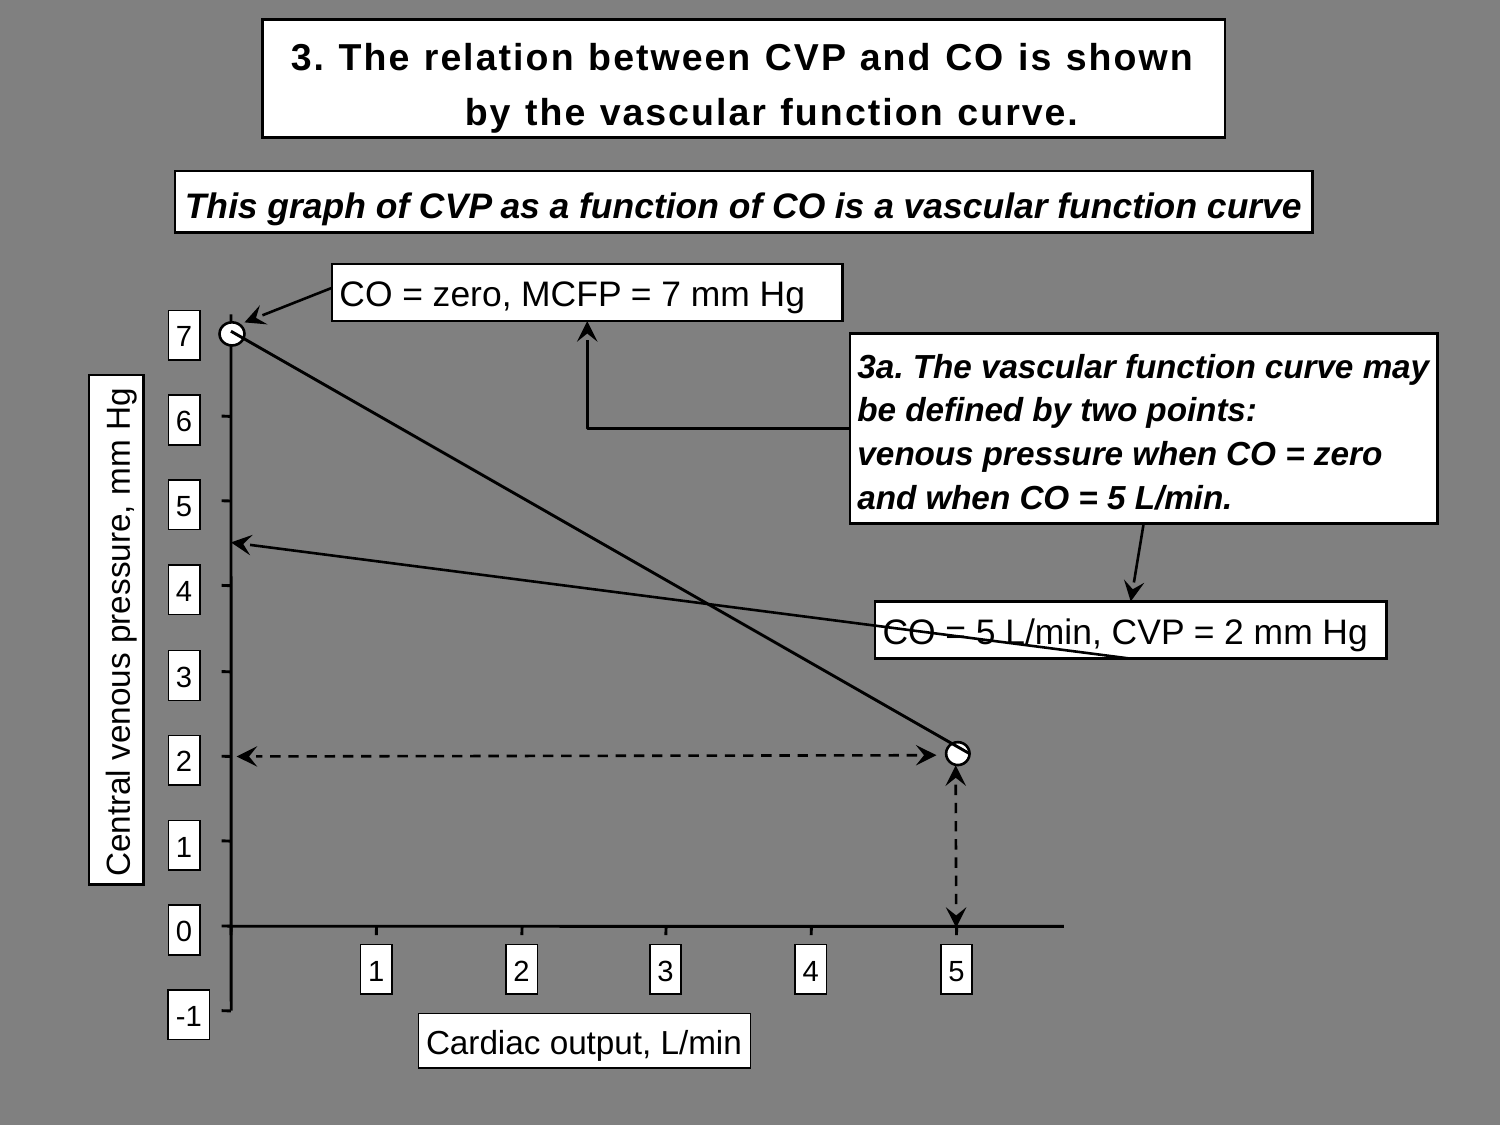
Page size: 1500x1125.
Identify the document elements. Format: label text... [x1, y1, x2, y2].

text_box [87, 170, 1438, 1070]
title 3. The relation between CVP and CO is shown by the vascular function curve. [261, 18, 1226, 139]
